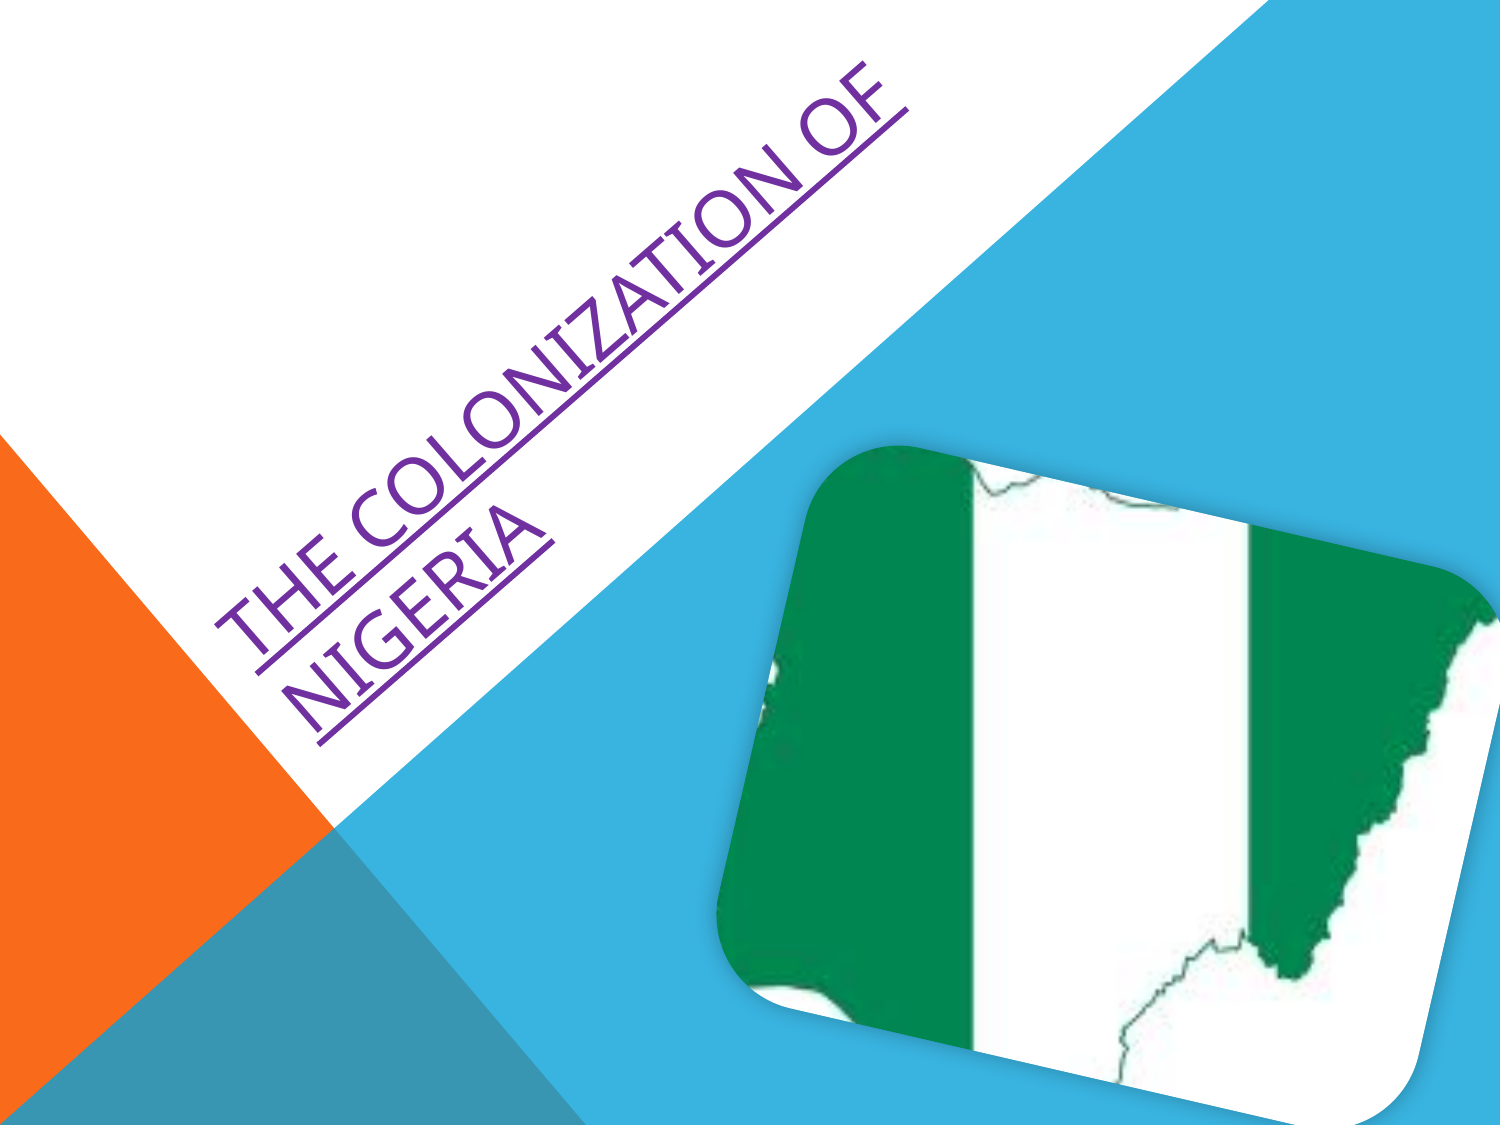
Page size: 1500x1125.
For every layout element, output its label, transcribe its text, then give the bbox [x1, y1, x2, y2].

title The Colonization of Nigeria [182, 4, 1012, 762]
picture [716, 445, 1500, 1125]
